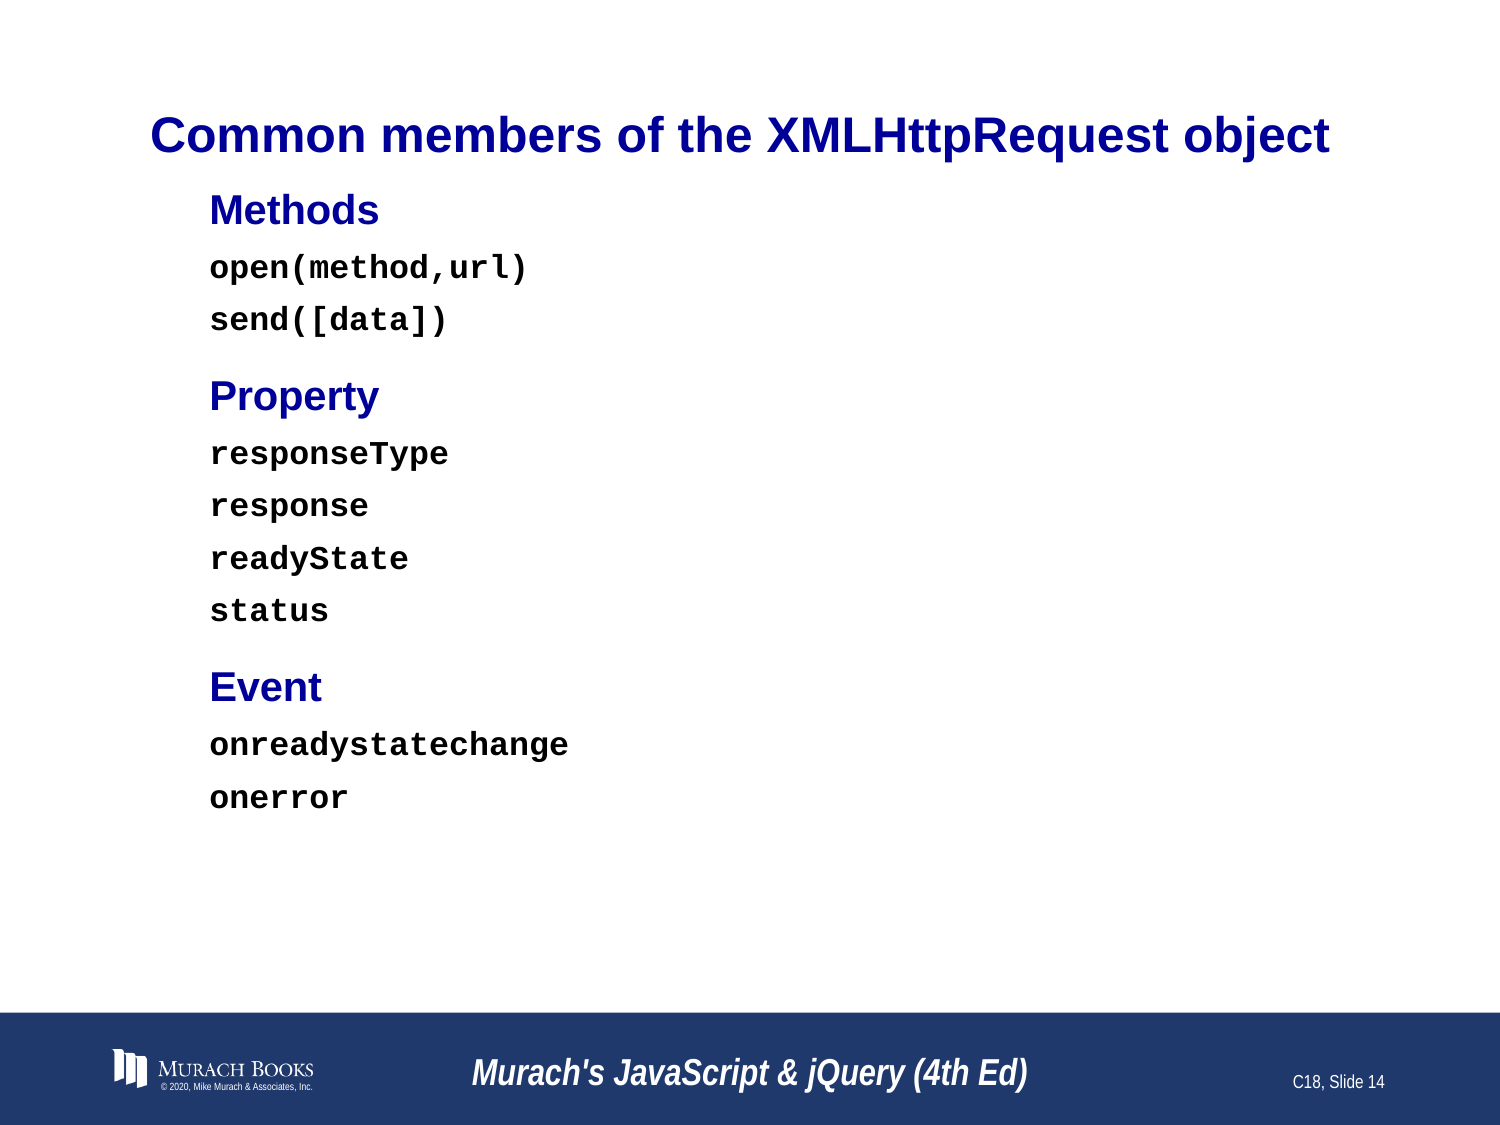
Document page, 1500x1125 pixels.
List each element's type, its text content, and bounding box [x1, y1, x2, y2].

list Methods open(method,url) send([data]) Property responseType response readyState status Event onreadystatechange onerror [137, 174, 1350, 975]
title Common members of the XMLHttpRequest object [150, 102, 1350, 164]
slide_number Murach's JavaScript & jQuery (4th Ed) [463, 1025, 1050, 1100]
footer © 2020, Mike Murach & Associates, Inc. [12, 1025, 463, 1100]
slide_number C18, Slide 14 [1087, 1025, 1400, 1100]
